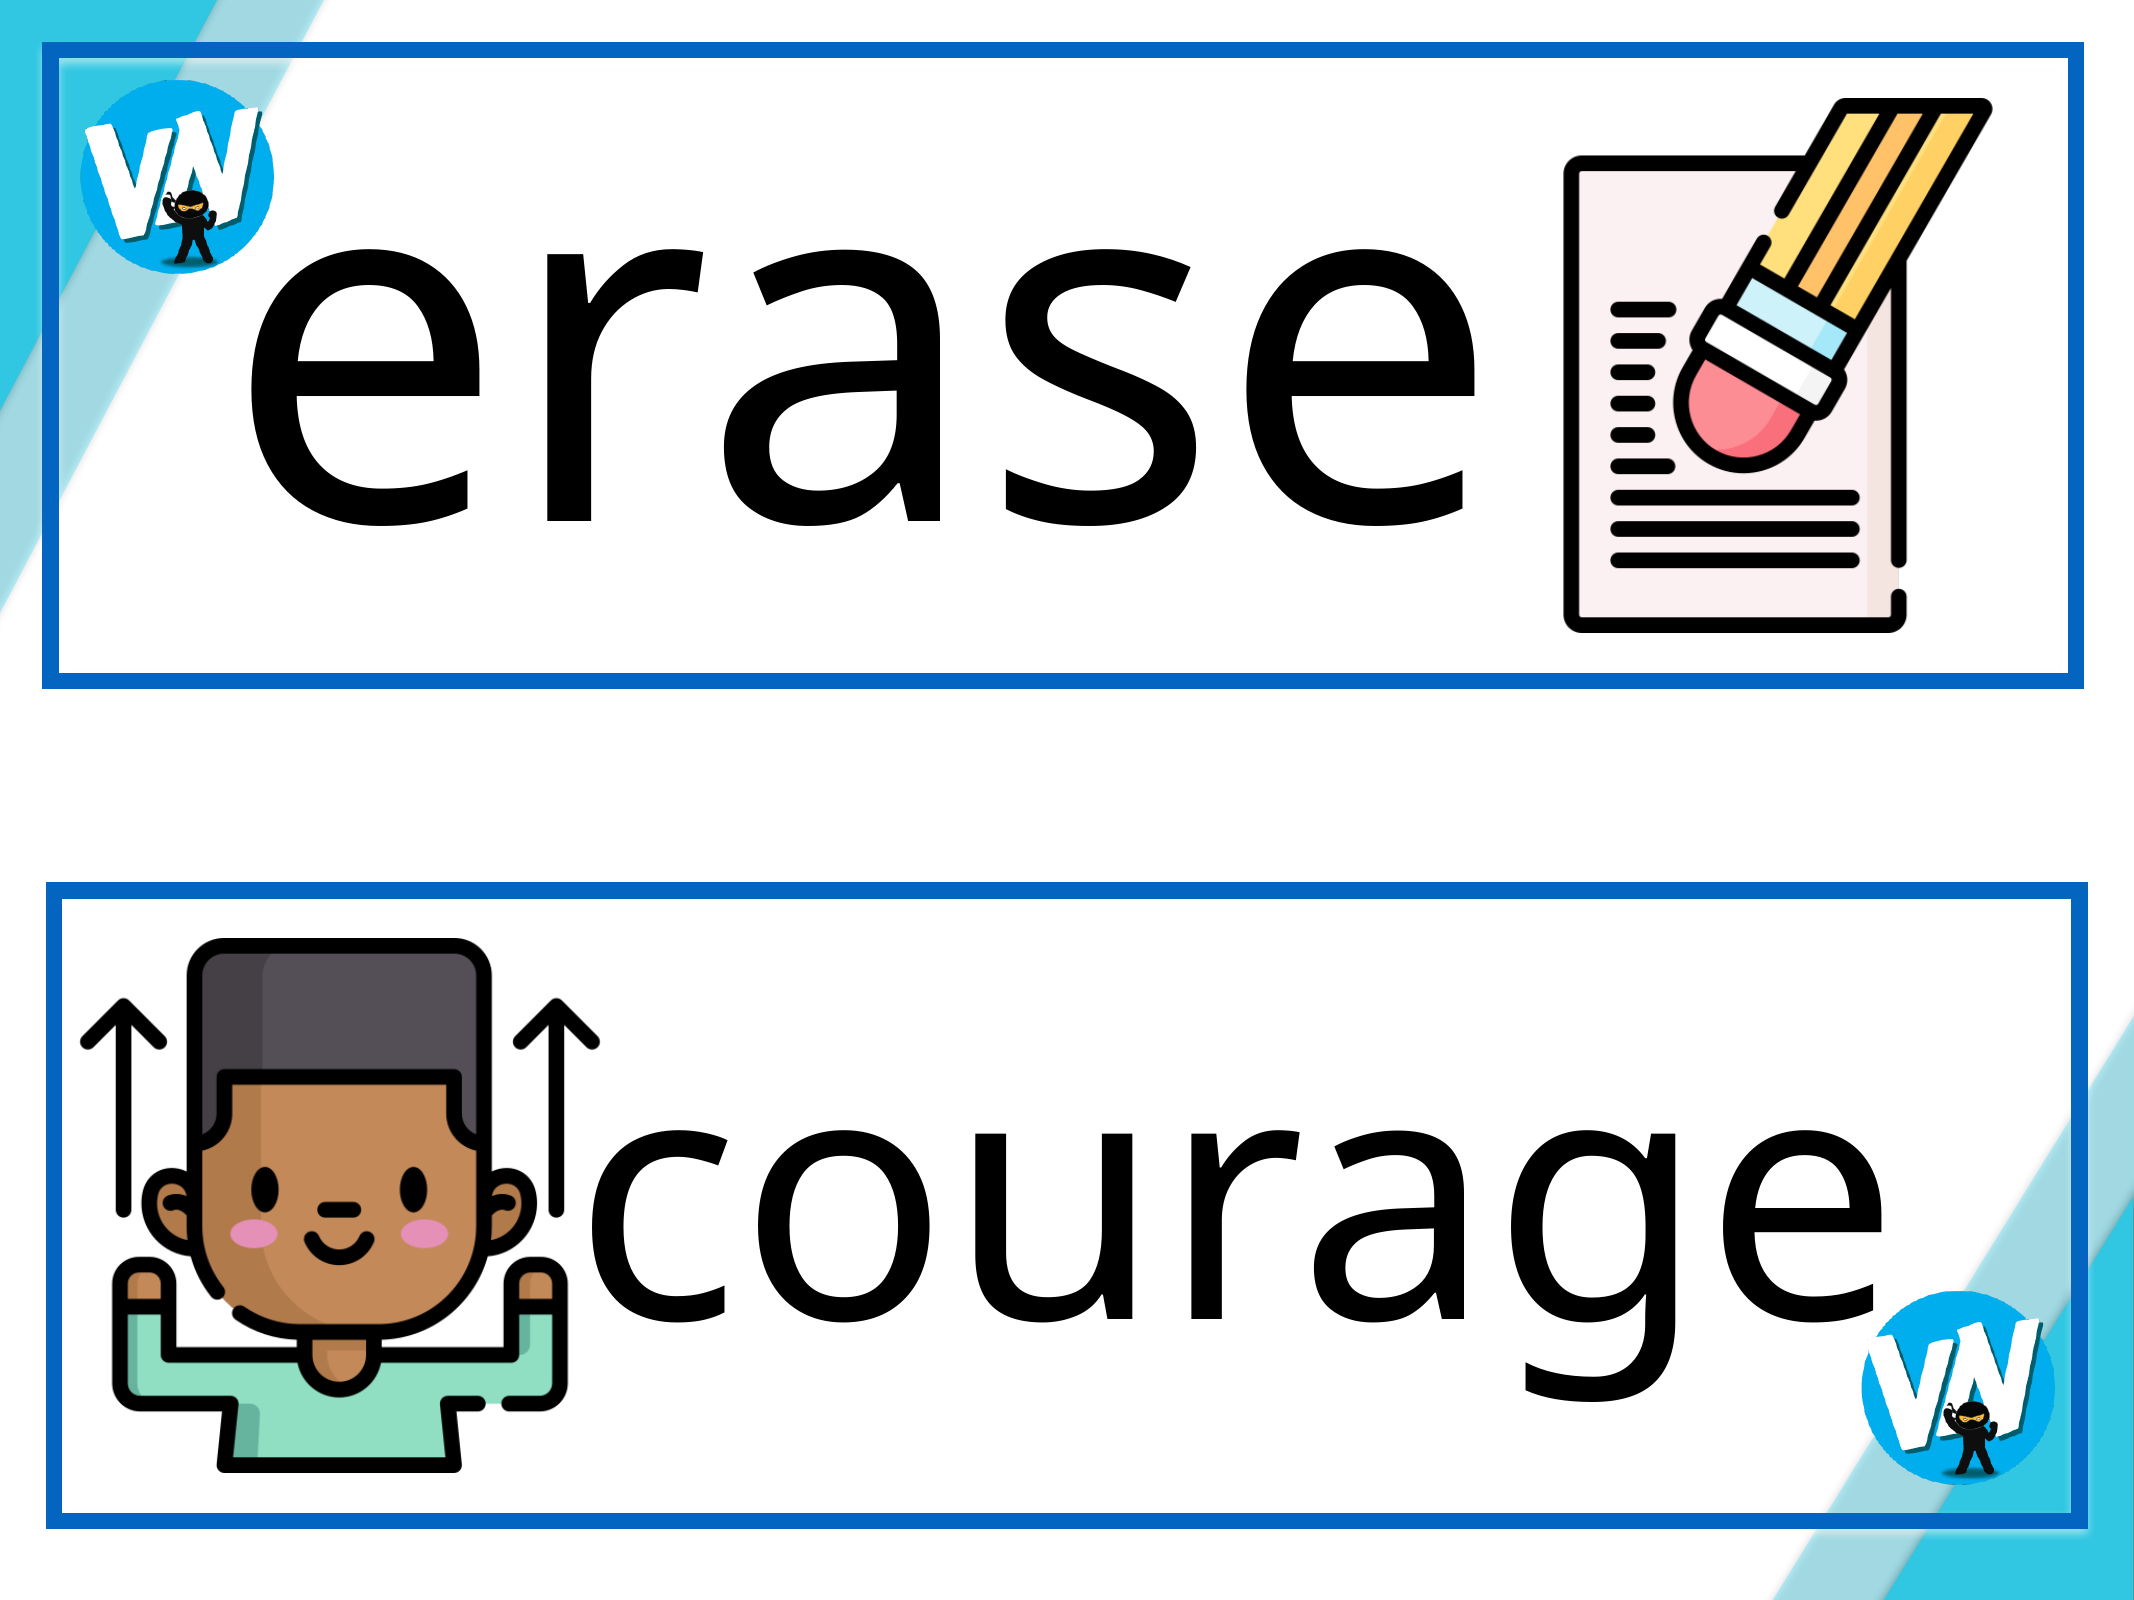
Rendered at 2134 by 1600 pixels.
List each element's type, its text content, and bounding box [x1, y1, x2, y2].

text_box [1963, 235, 2134, 1600]
text_box courage [616, 965, 1956, 1398]
picture [57, 77, 299, 278]
text_box erase [92, 15, 1671, 630]
text_box [92, 890, 1956, 965]
picture [1511, 98, 2046, 633]
text_box [1671, 50, 2076, 227]
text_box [0, 0, 81, 1544]
picture [1837, 1288, 2080, 1488]
text_box [92, 630, 1956, 681]
picture [73, 938, 608, 1473]
text_box [92, 1398, 1956, 1522]
